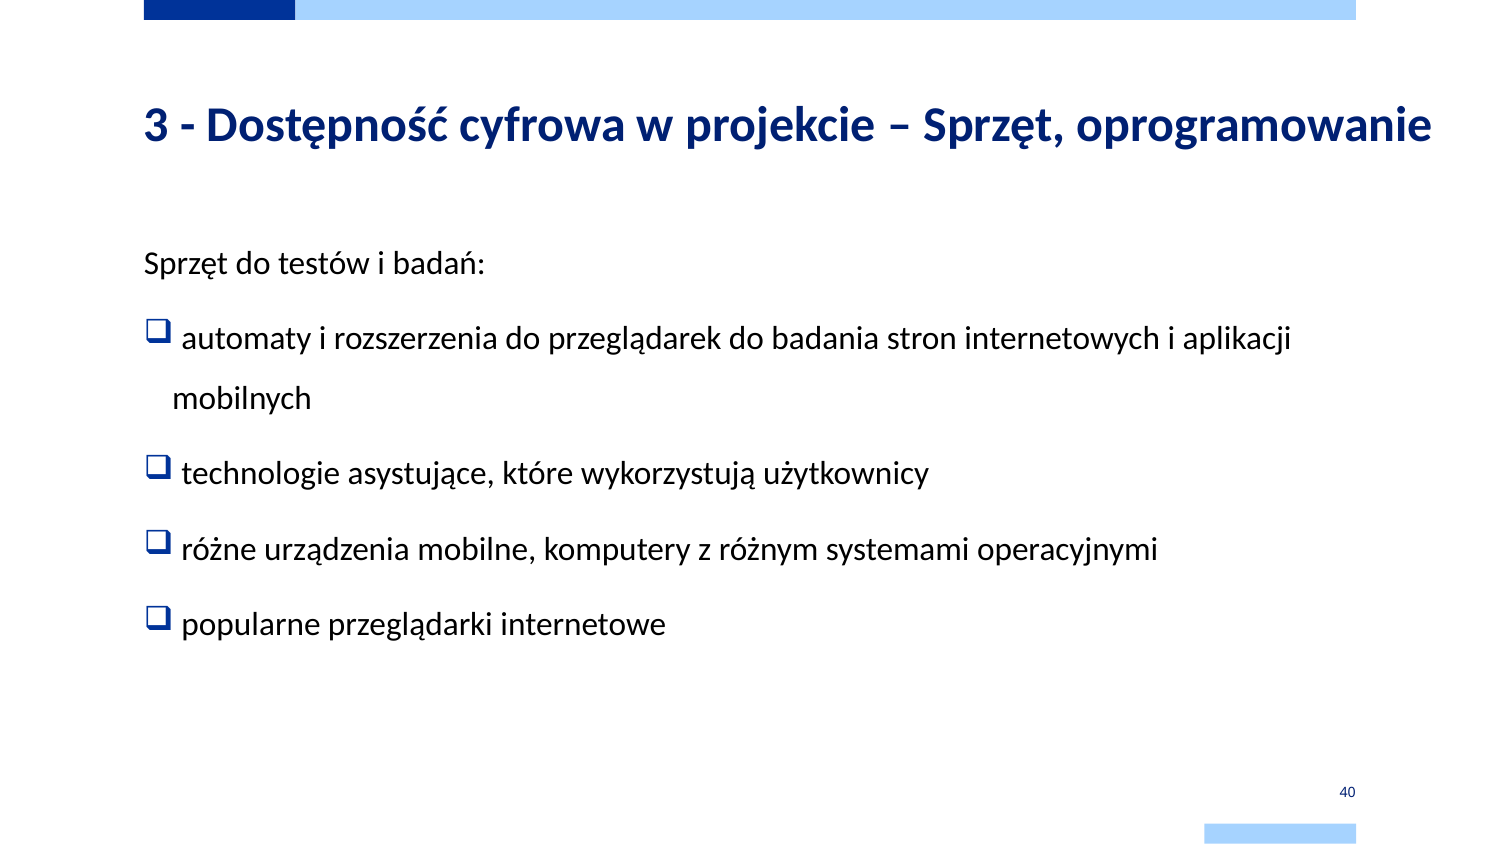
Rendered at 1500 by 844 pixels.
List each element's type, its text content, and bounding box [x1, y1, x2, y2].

title 3 - Dostępność cyfrowa w projekcie – Sprzęt, oprogramowanie [143, 100, 1500, 221]
list Sprzęt do testów i badań: automaty i rozszerzenia do przeglądarek do badania stron internetowych i aplikacji mobilnych technologie asystujące, które wykorzystują użytkownicy różne urządzenia mobilne, komputery z różnym systemami operacyjnymi popularne przeglądarki internetowe [143, 220, 1357, 744]
slide_number 40 [1204, 783, 1356, 804]
